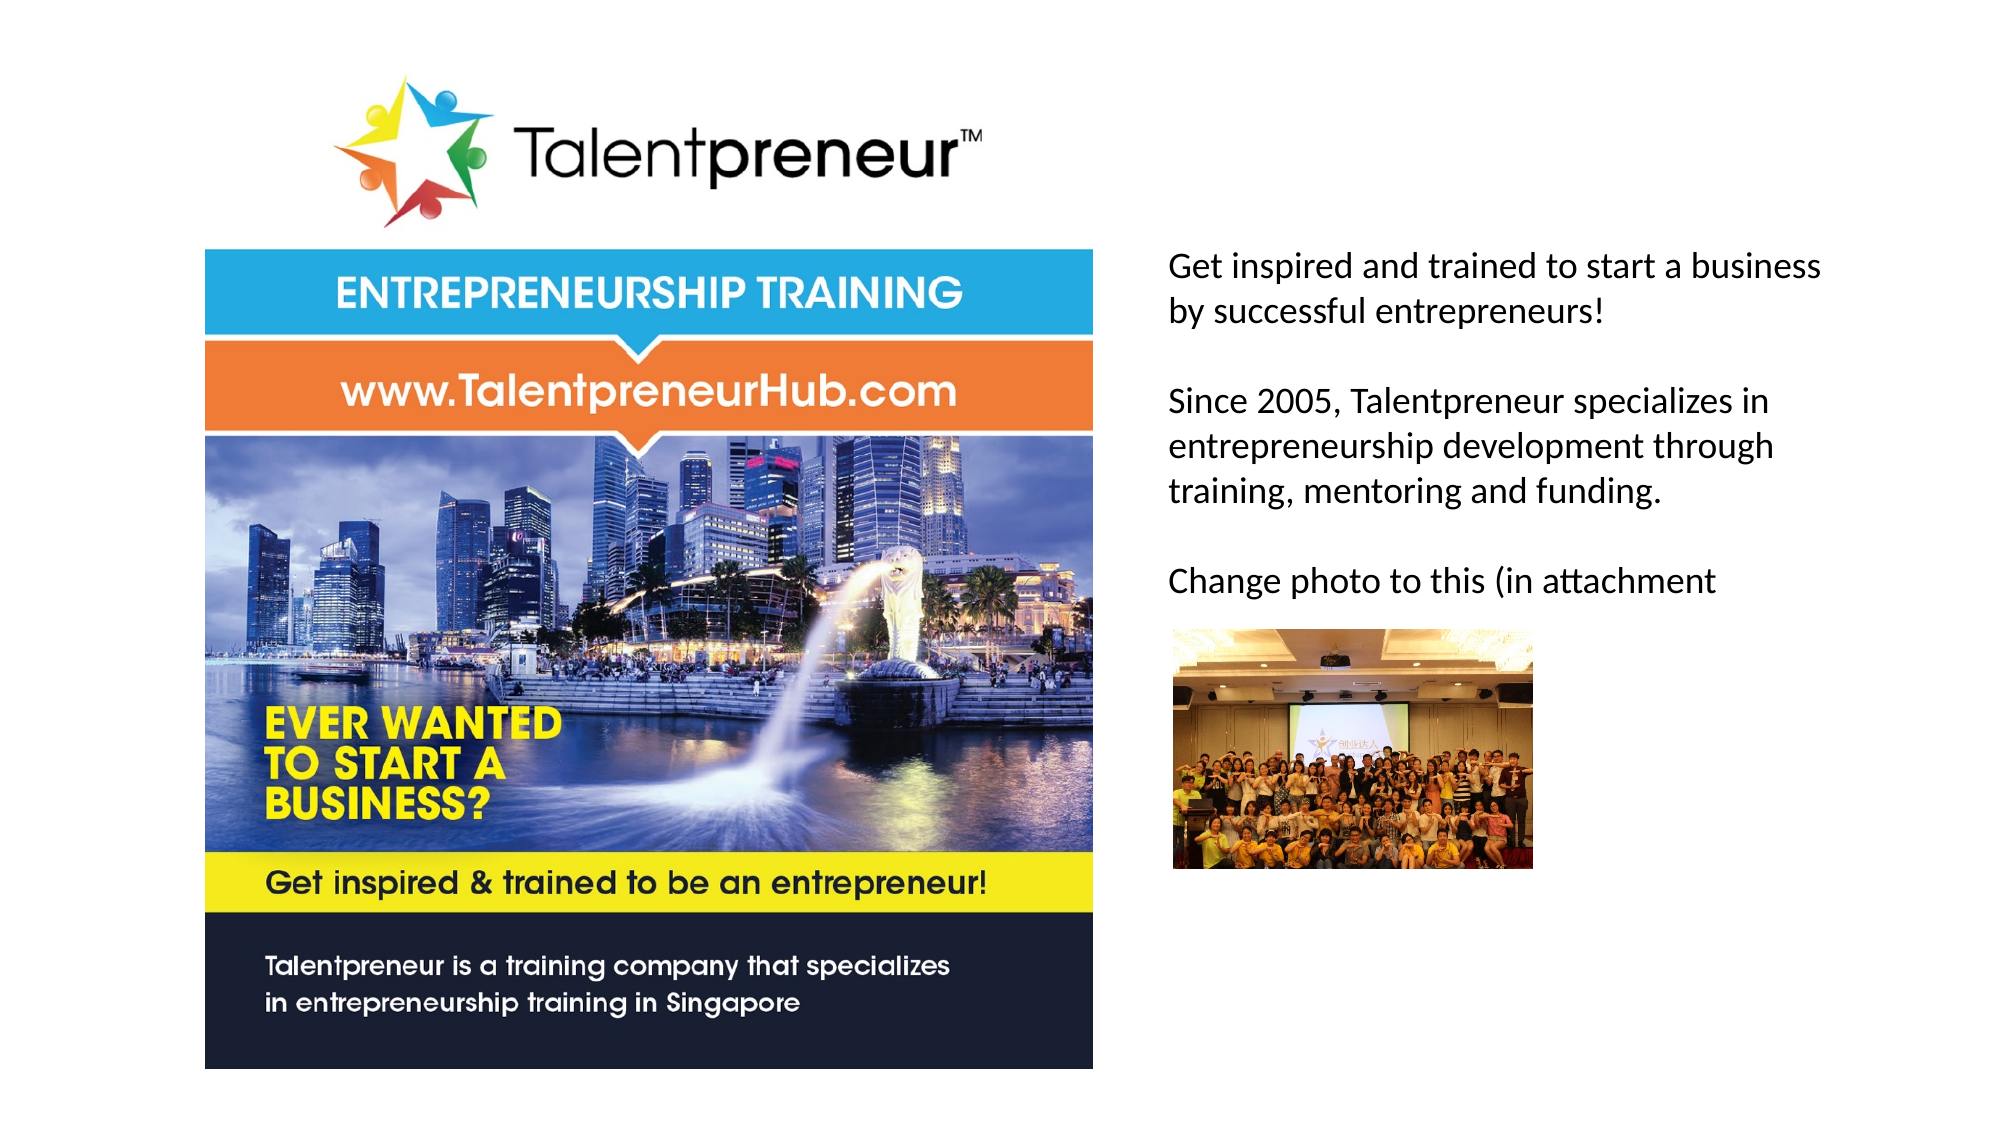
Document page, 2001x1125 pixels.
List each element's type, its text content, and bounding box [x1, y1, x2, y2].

picture [205, 17, 1093, 1069]
picture [1173, 629, 1533, 869]
text_box Get inspired and trained to start a business by successful entrepreneurs! Since 2005, Talentpreneur specializes in entrepreneurship development through training, mentoring and funding. Change photo to this (in attachment [1153, 233, 1847, 654]
